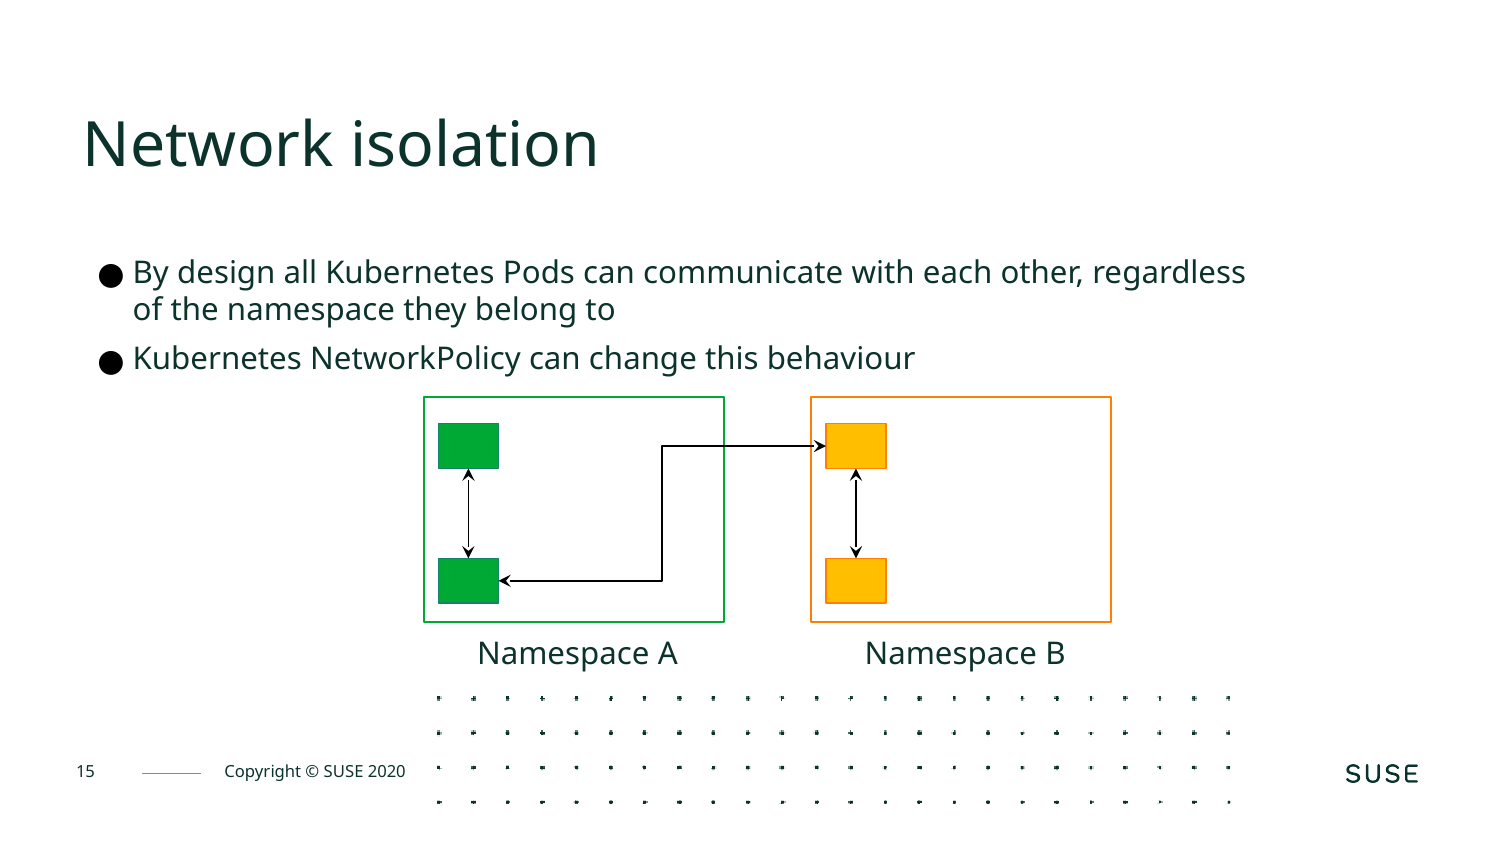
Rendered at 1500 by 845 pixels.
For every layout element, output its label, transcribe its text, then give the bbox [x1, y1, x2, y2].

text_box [498, 445, 827, 582]
text_box [811, 397, 1112, 623]
text_box [825, 423, 886, 469]
picture [1346, 764, 1418, 783]
text_box [423, 397, 724, 513]
picture [437, 696, 1255, 815]
text_box Namespace A [450, 625, 705, 682]
text_box [438, 423, 499, 469]
text_box [423, 519, 724, 623]
text_box Namespace B [837, 625, 1093, 682]
text_box [438, 558, 499, 604]
text_box [825, 558, 886, 604]
text_box Network isolation [82, 103, 1453, 260]
text_box By design all Kubernetes Pods can communicate with each other, regardless of the namespace they belong to Kubernetes NetworkPolicy can change this behaviour [82, 244, 1299, 385]
